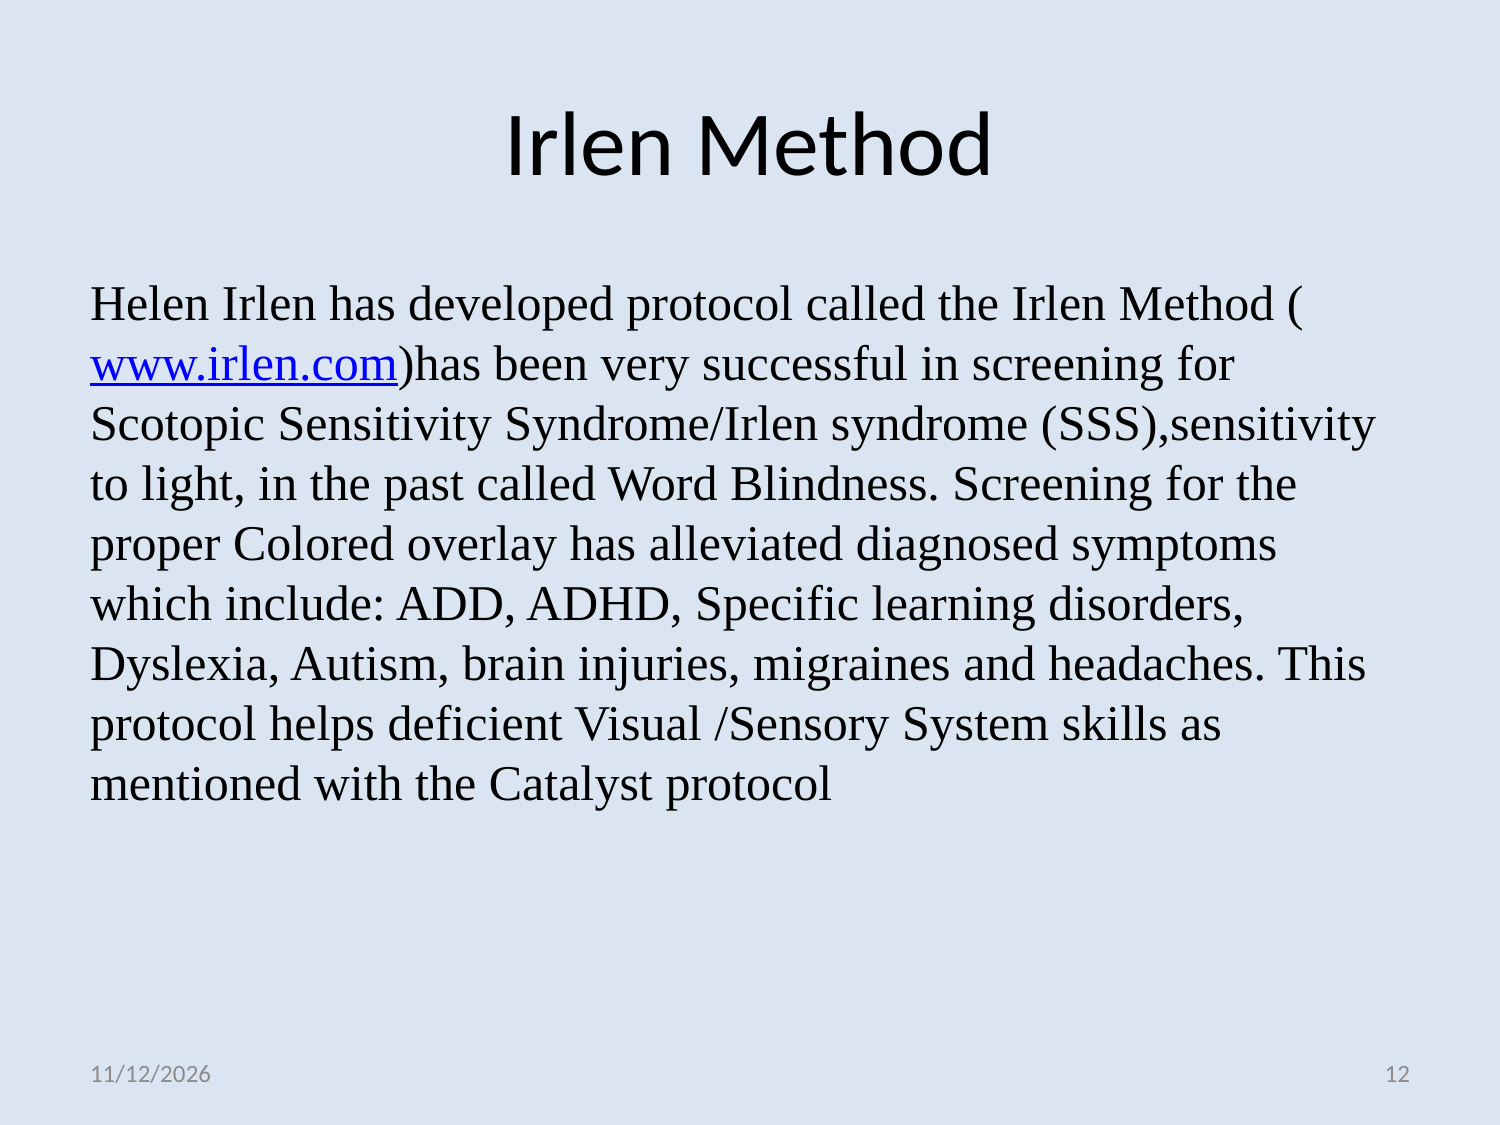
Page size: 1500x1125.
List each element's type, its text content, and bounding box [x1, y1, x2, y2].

title Irlen Method [75, 45, 1425, 233]
list Helen Irlen has developed protocol called the Irlen Method (www.irlen.com)has been very successful in screening for Scotopic Sensitivity Syndrome/Irlen syndrome (SSS),sensitivity to light, in the past called Word Blindness. Screening for the proper Colored overlay has alleviated diagnosed symptoms which include: ADD, ADHD, Specific learning disorders, Dyslexia, Autism, brain injuries, migraines and headaches. This protocol helps deficient Visual /Sensory System skills as mentioned with the Catalyst protocol [75, 262, 1425, 1005]
slide_number 12 [1074, 1042, 1425, 1103]
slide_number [75, 1042, 425, 1103]
